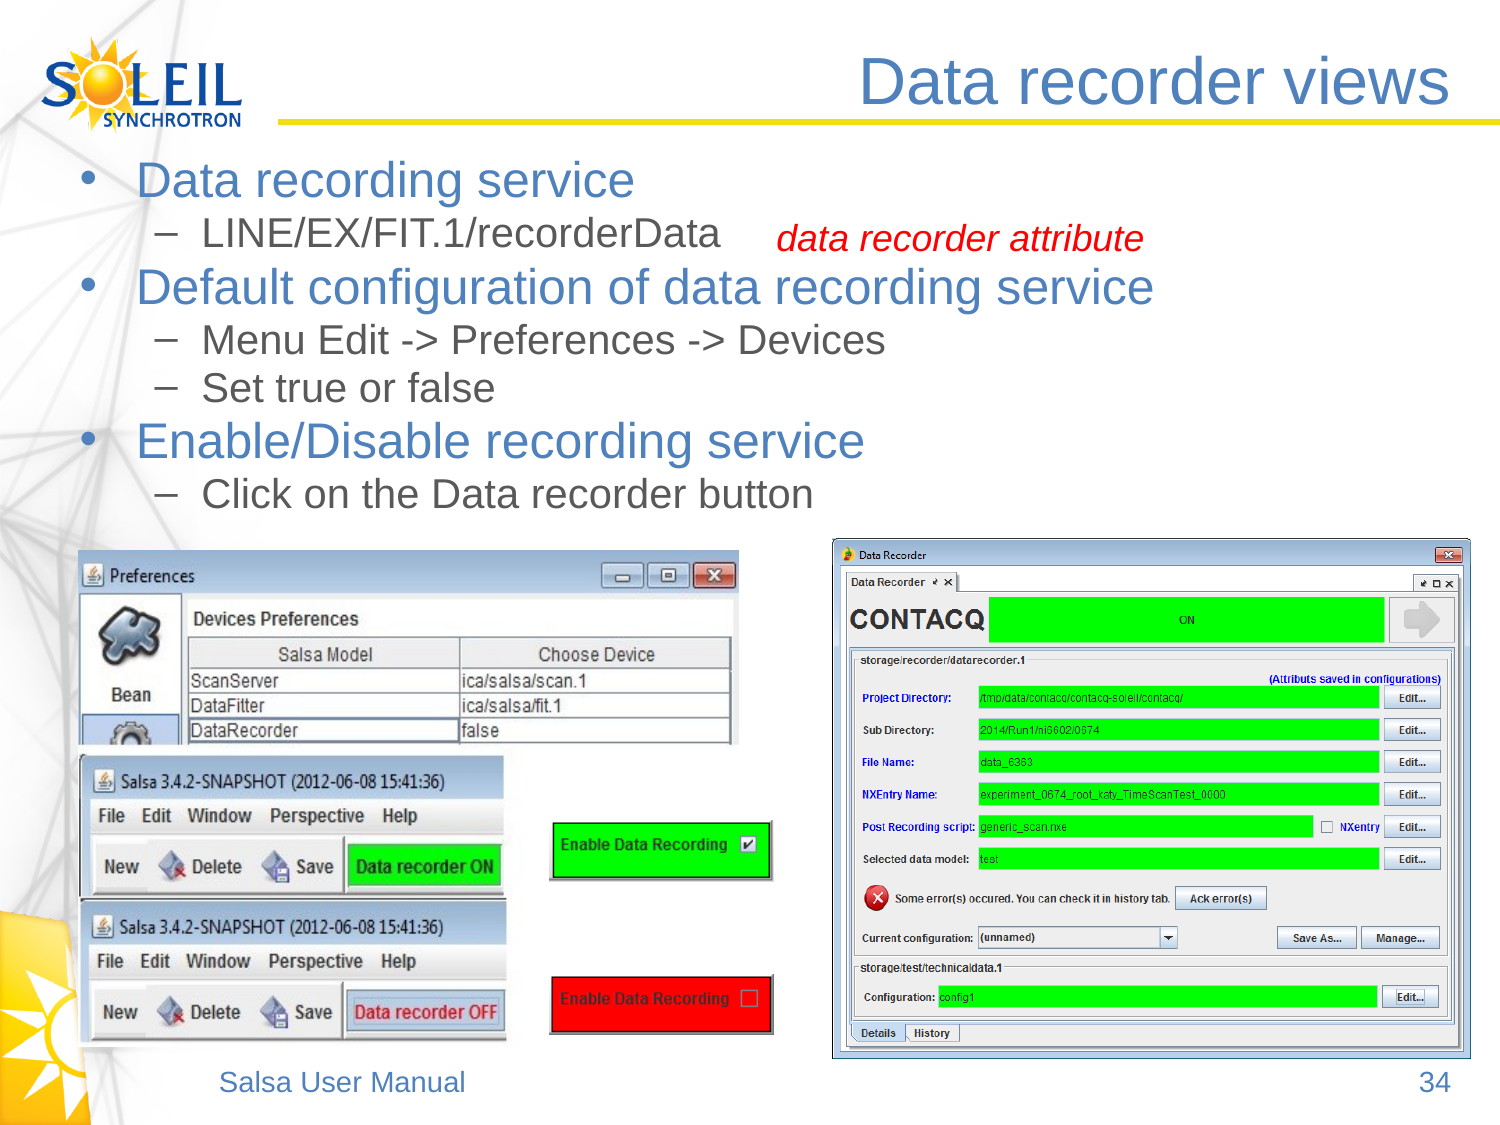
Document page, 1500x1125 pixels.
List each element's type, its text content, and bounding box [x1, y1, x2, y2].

text_box Data recording service LINE/EX/FIT.1/recorderData Default configuration of data recording service Menu Edit -> Preferences -> Devices Set true or false Enable/Disable recording service Click on the Data recorder button [64, 152, 1463, 1015]
title Data recorder views [277, 31, 1467, 125]
text_box data recorder attribute [761, 206, 1213, 267]
picture [0, 0, 1500, 1125]
text_box Salsa User Manual 34 [100, 1046, 1467, 1116]
